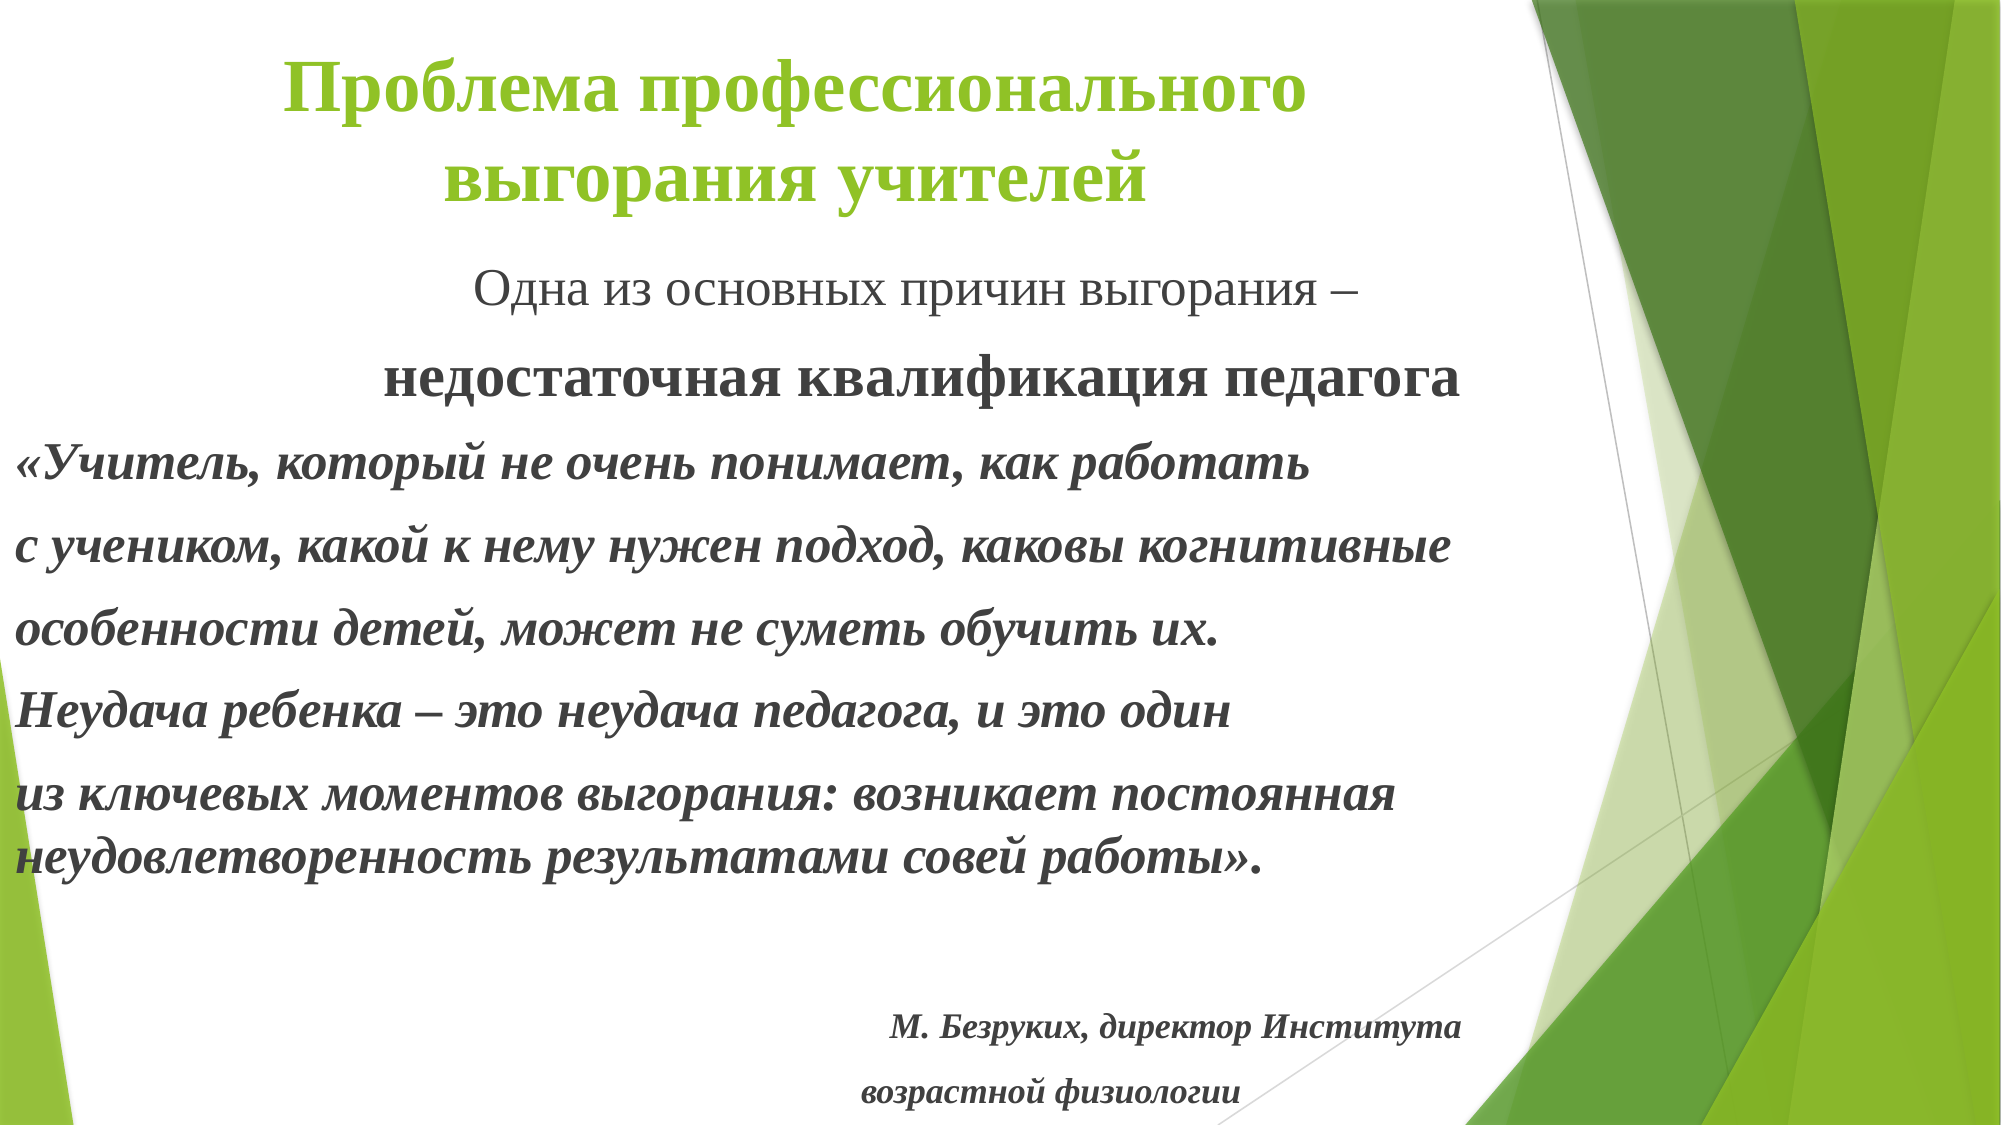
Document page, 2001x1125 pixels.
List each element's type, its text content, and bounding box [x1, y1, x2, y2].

title Проблема профессионального выгорания учителей [90, 28, 1502, 245]
list Одна из основных причин выгорания – недостаточная квалификация педагога «Учитель, который не очень понимает, как работать с учеником, какой к нему нужен подход, каковы когнитивные особенности детей, может не суметь обучить их. Неудача ребенка – это неудача педагога, и это один из ключевых моментов выгорания: возникает постоянная неудовлетворенность результатами совей работы». М. Безруких, директор Института возрастной физиологии [0, 245, 1846, 1125]
